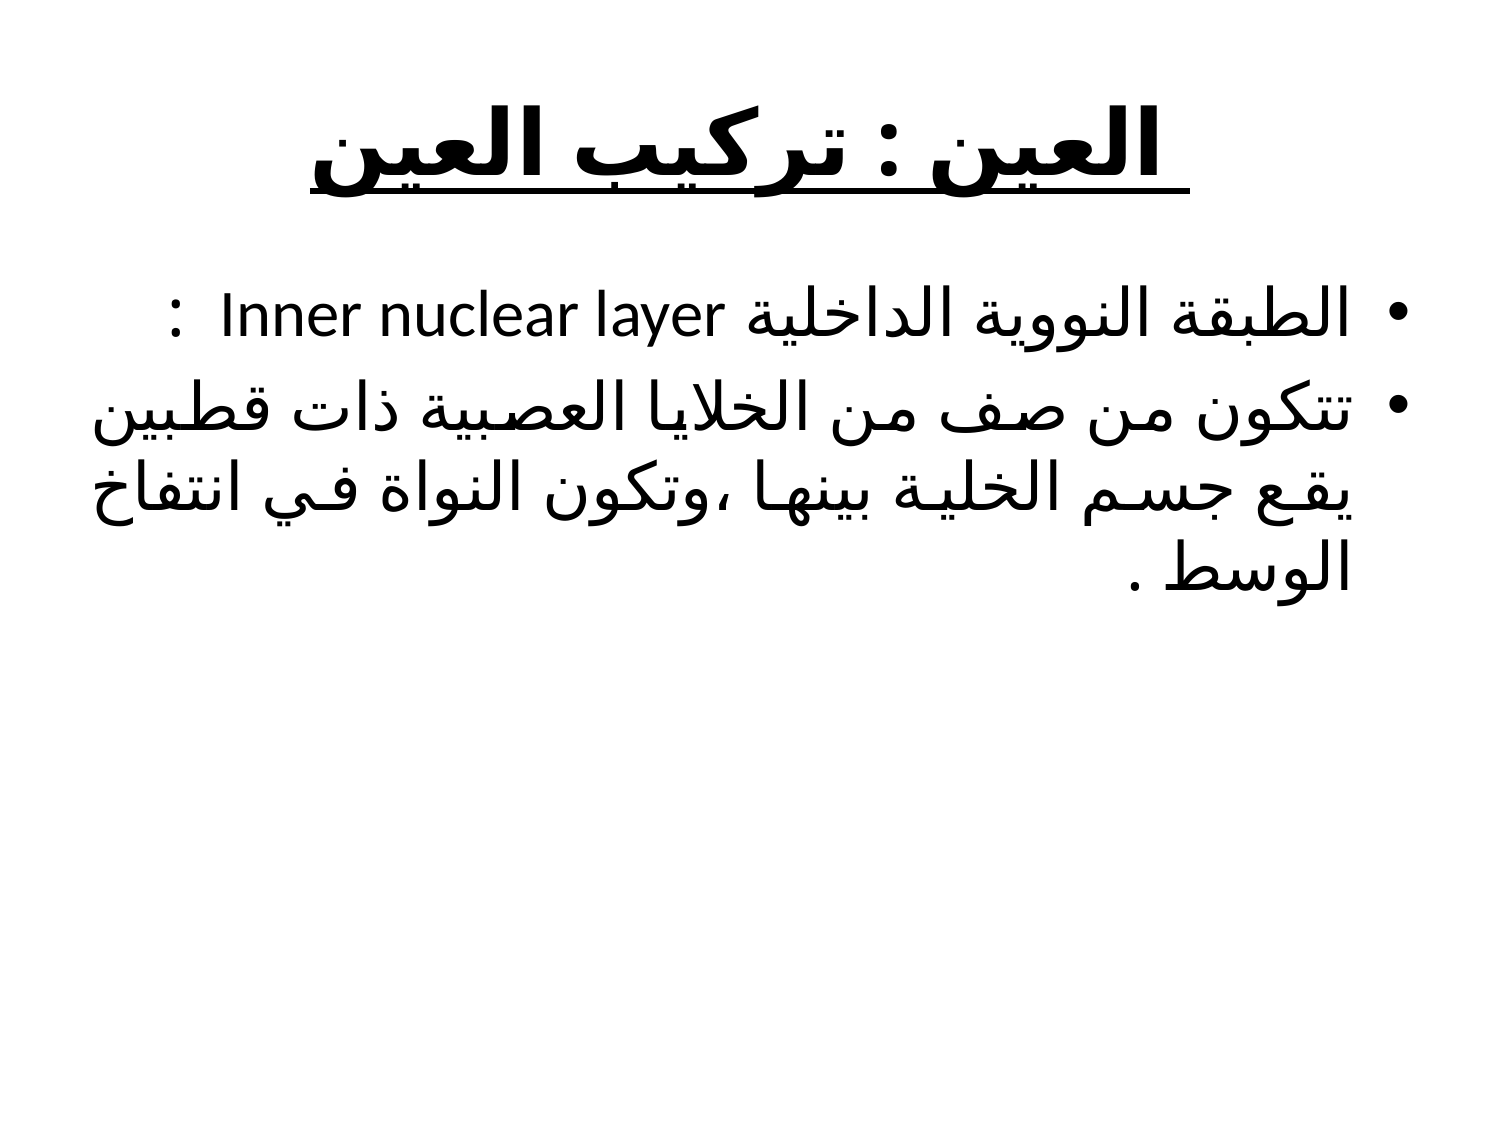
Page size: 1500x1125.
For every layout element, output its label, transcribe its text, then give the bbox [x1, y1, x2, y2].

title العين : تركيب العين [75, 45, 1425, 233]
list الطبقة النووية الداخلية Inner nuclear layer : تتكون من صف من الخلايا العصبية ذات قطبين يقع جسم الخلية بينها ،وتكون النواة في انتفاخ الوسط . [75, 262, 1425, 1005]
